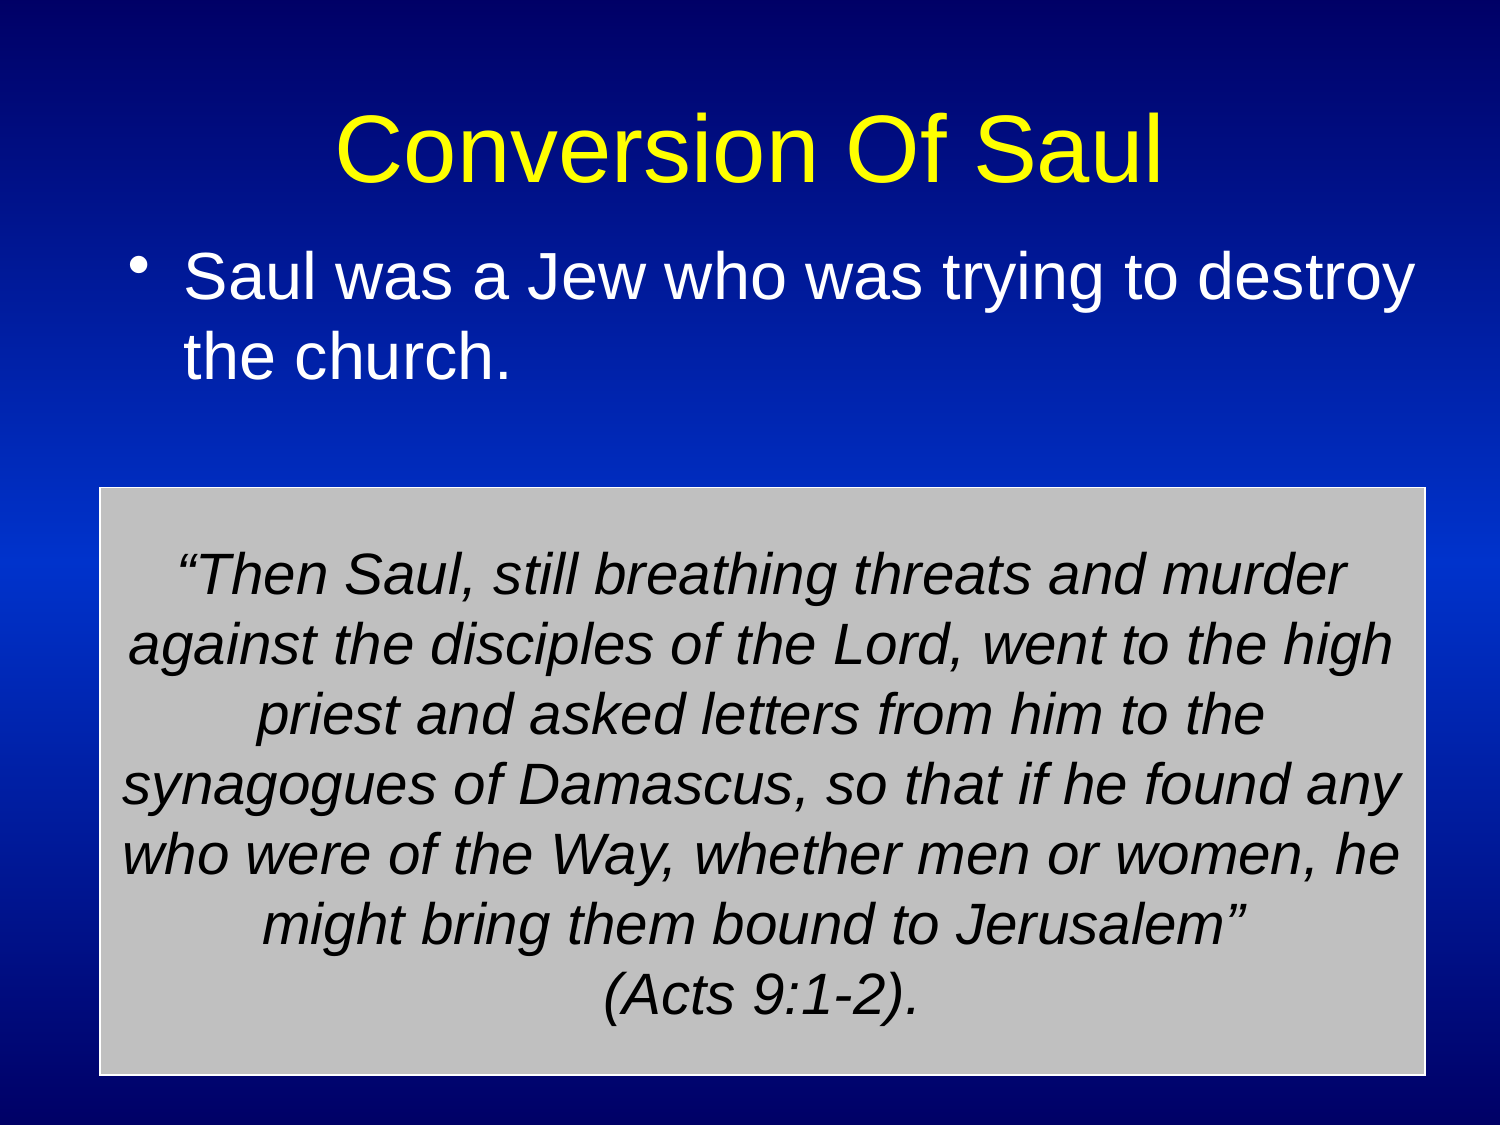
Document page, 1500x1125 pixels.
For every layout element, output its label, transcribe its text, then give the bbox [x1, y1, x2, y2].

list Saul was a Jew who was trying to destroy the church. [112, 224, 1463, 1013]
text_box “Then Saul, still breathing threats and murder against the disciples of the Lord, went to the high priest and asked letters from him to the synagogues of Damascus, so that if he found any who were of the Way, whether men or women, he might bring them bound to Jerusalem” (Acts 9:1-2). [99, 487, 1425, 1075]
title Conversion Of Saul [37, 50, 1463, 238]
